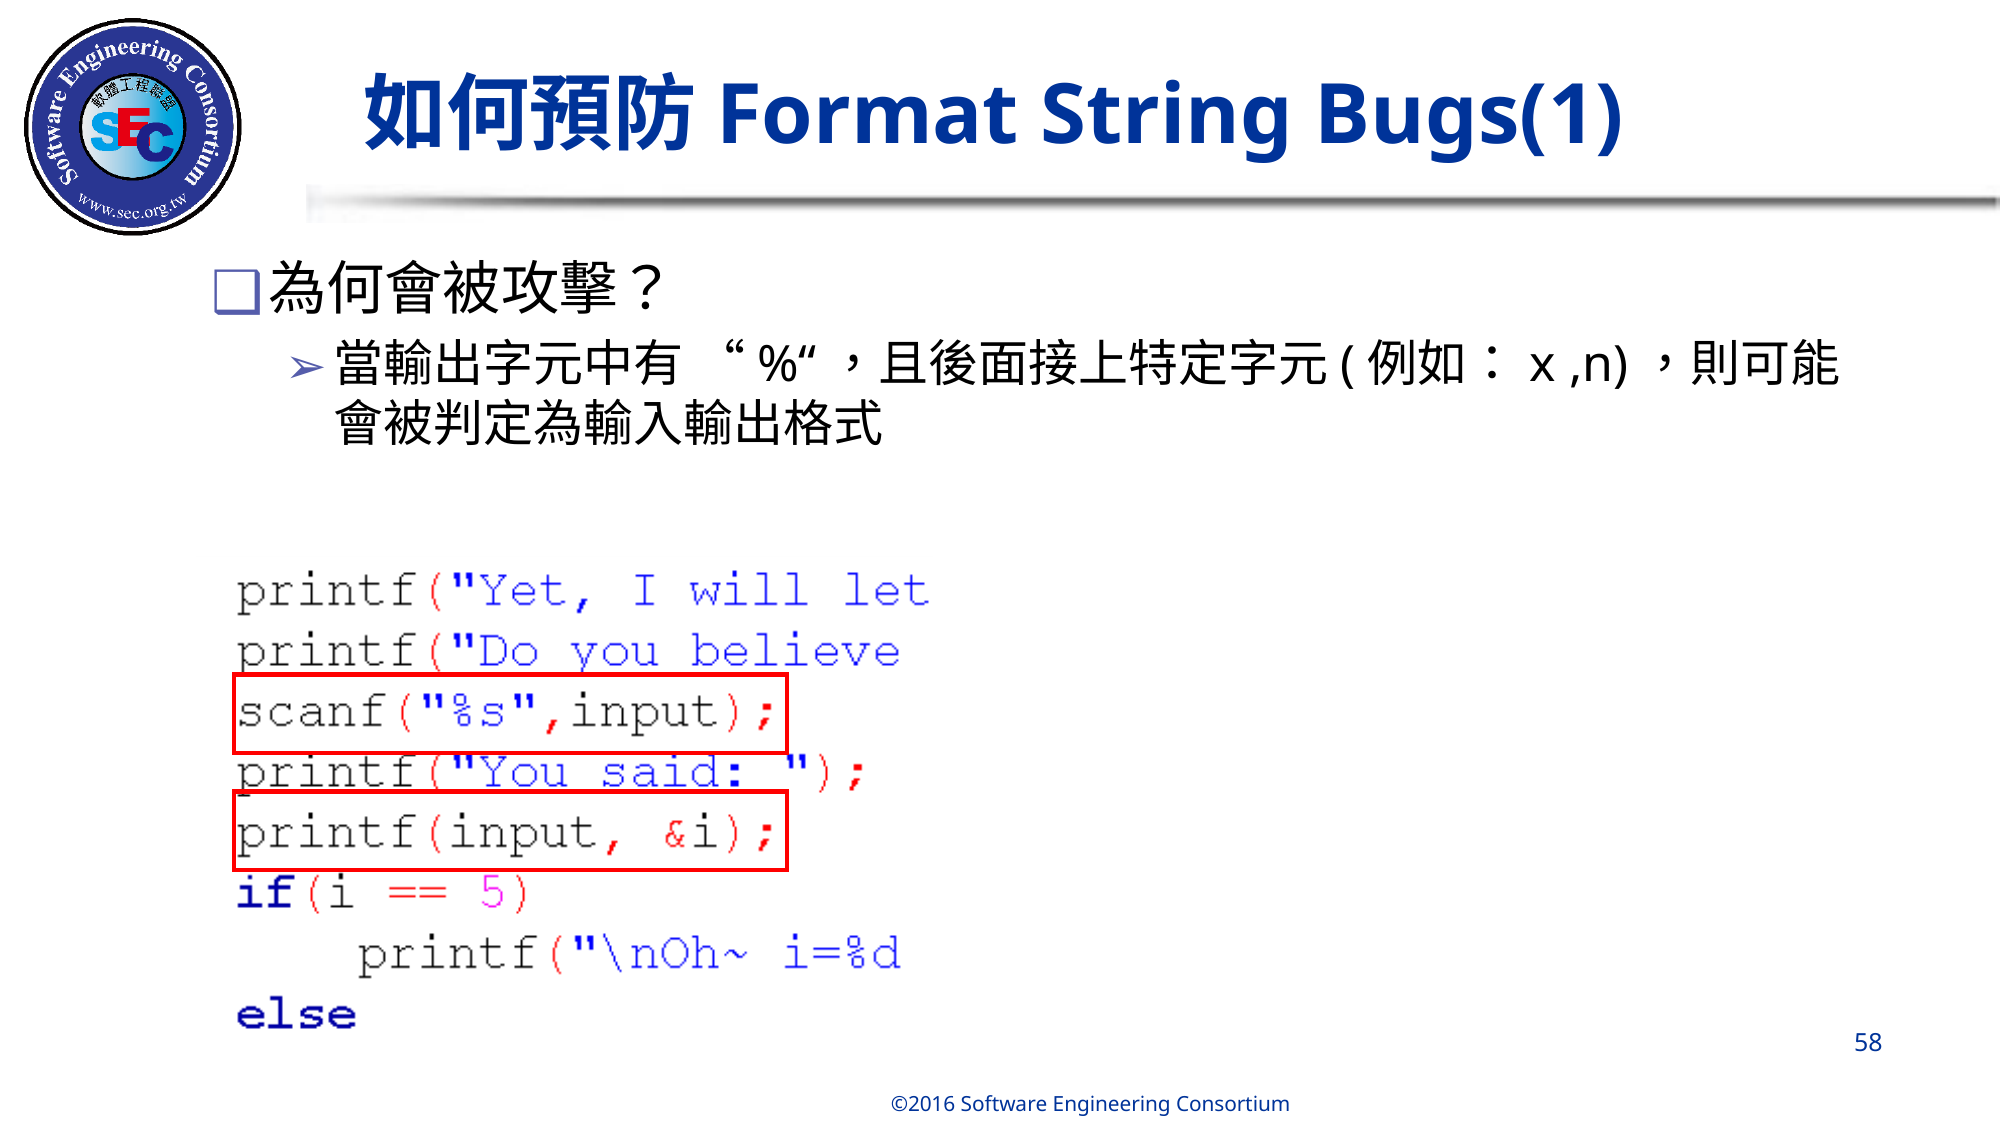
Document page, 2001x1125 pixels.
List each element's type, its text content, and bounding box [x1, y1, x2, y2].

slide_number ‹#› [1481, 1019, 1898, 1094]
title 如何預防Format String Bugs(1) [348, 42, 2000, 179]
picture [0, 0, 265, 259]
picture [306, 184, 2000, 223]
list 為何會被攻擊？ 當輸出字元中有 “%“，且後面接上特定字元(例如：x ,n)，則可能會被判定為輸入輸出格式 [196, 243, 1898, 516]
picture [196, 554, 933, 1043]
